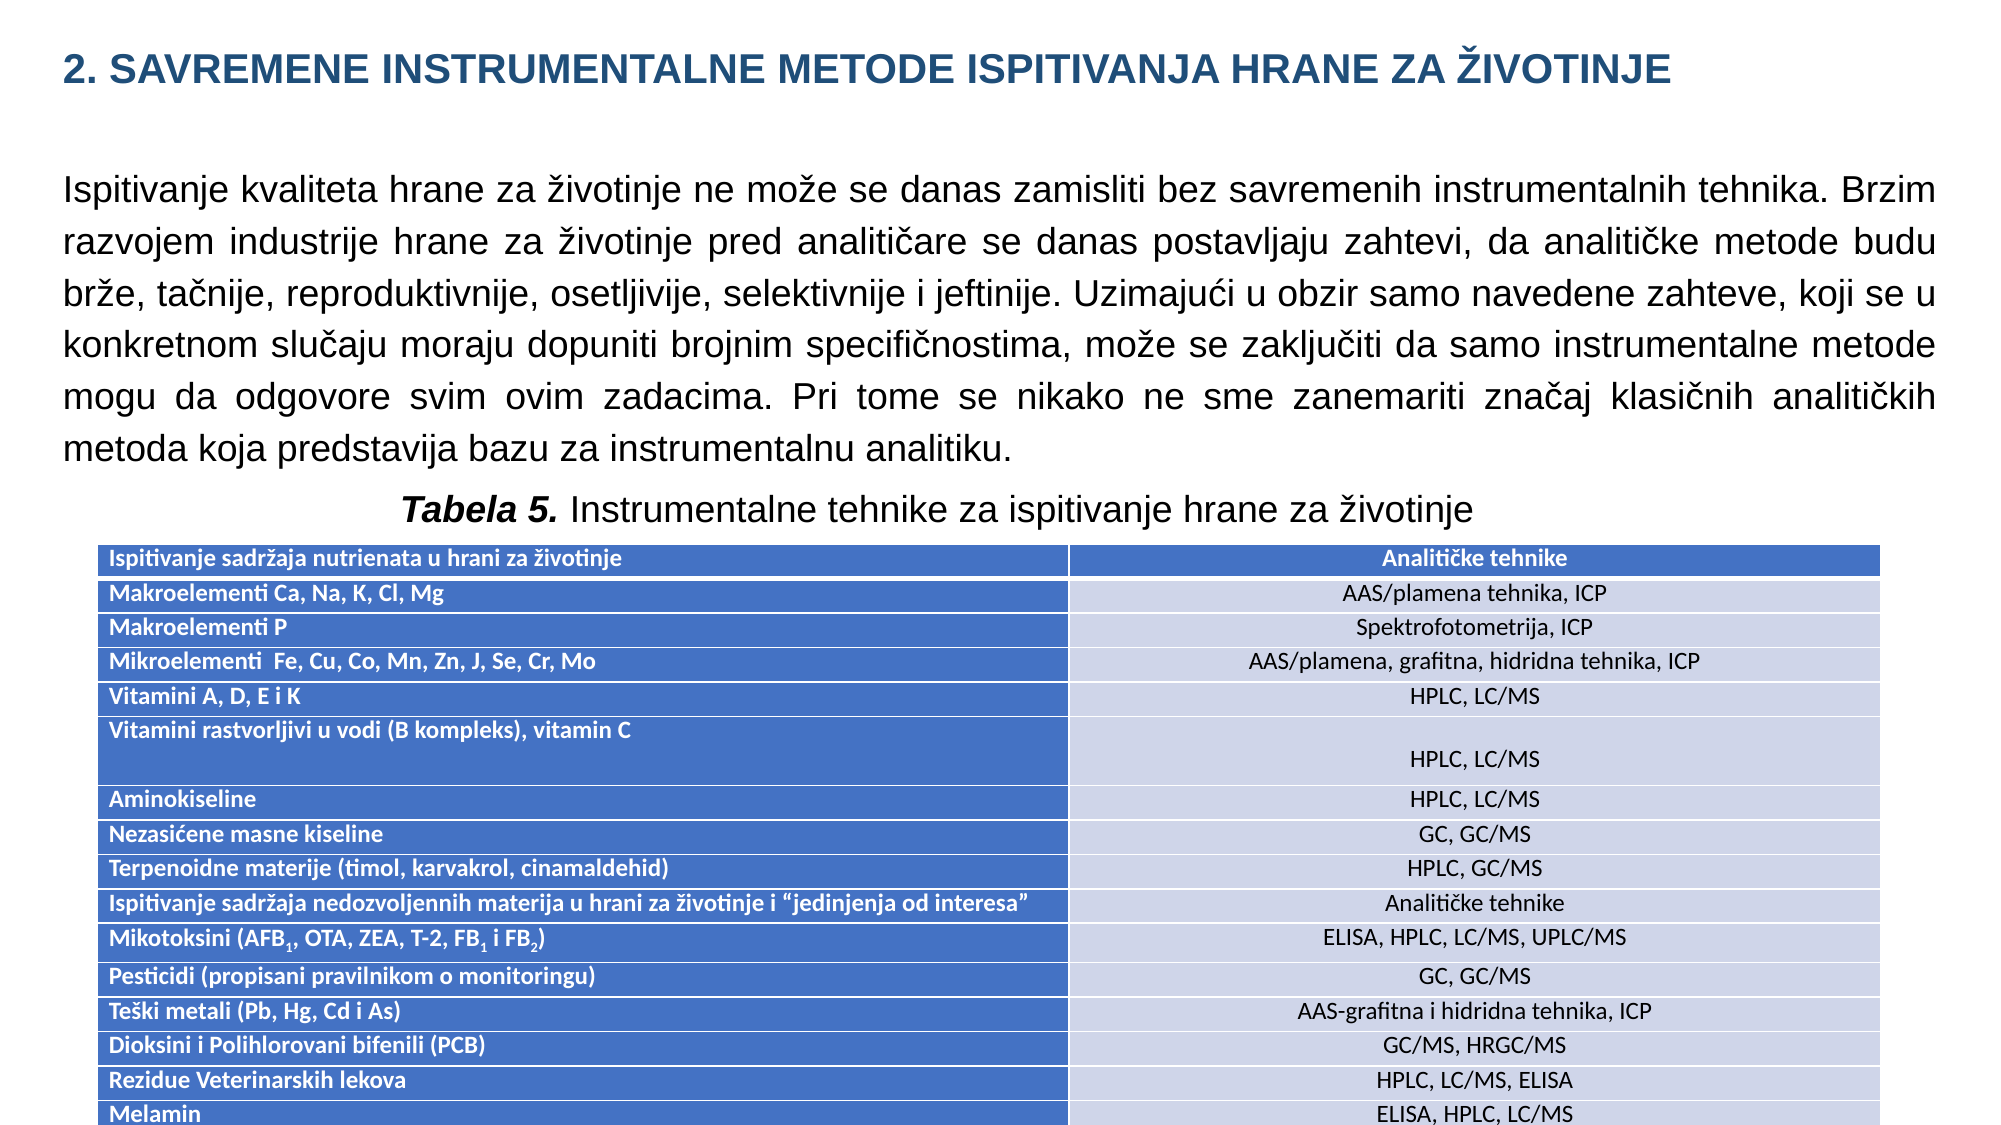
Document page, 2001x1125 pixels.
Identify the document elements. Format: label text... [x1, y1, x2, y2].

table_cell Melamin [98, 1101, 1068, 1125]
text_box 2. SAVREMENE INSTRUMENTALNE METODE ISPITIVANJA HRANE ZA ŽIVOTINJE Ispitivanje kvaliteta hrane za životinje ne može se danas zamisliti bez savremenih instrumentalnih tehnika. Brzim razvojem industrije hrane za životinje pred analitičare se danas postavljaju zahtevi, da analitičke metode budu brže, tačnije, reproduktivnije, osetljivije, selektivnije i jeftinije. Uzimajući u obzir samo navedene zahteve, koji se u konkretnom slučaju moraju dopuniti brojnim specifičnostima, može se zaključiti da samo instrumentalne metode mogu da odgovore svim ovim zadacima. Pri tome se nikako ne sme zanemariti značaj klasičnih analitičkih metoda koja predstavija bazu za instrumentalnu analitiku. [48, 26, 1952, 477]
table_cell GC/MS, HRGC/MS [1070, 1032, 1880, 1065]
table_cell Vitamini A, D, E i K [98, 683, 1068, 716]
table_cell Spektrofotometrija, ICP [1070, 614, 1880, 647]
table_cell Teški metali (Pb, Hg, Cd i As) [98, 998, 1068, 1031]
table_cell HPLC, GC/MS [1070, 855, 1880, 888]
table_cell GC, GC/MS [1070, 821, 1880, 854]
table_cell Aminokiseline [98, 786, 1068, 819]
table_cell Dioksini i Polihlorovani bifenili (PCB) [98, 1032, 1068, 1065]
table_cell Makroelementi P [98, 614, 1068, 647]
table_cell HPLC, LC/MS [1070, 786, 1880, 819]
table_cell Mikotoksini (AFB1, OTA, ZEA, T-2, FB1 i FB2) [98, 924, 1068, 962]
table_cell Makroelementi Ca, Na, K, Cl, Mg [98, 581, 1068, 612]
table_cell Nezasićene masne kiseline [98, 821, 1068, 854]
table_cell Vitamini rastvorljivi u vodi (B kompleks), vitamin C [98, 717, 1068, 785]
table_cell HPLC, LC/MS, ELISA [1070, 1067, 1880, 1100]
table_cell AAS/plamena, grafitna, hidridna tehnika, ICP [1070, 648, 1880, 681]
text_box Tabela 5. Instrumentalne tehnike za ispitivanje hrane za životinje [385, 477, 1506, 538]
table_header Ispitivanje sadržaja nutrienata u hrani za životinje [98, 545, 1068, 576]
table_cell Pesticidi (propisani pravilnikom o monitoringu) [98, 963, 1068, 996]
table_cell ELISA, HPLC, LC/MS [1070, 1101, 1880, 1125]
table_cell Terpenoidne materije (timol, karvakrol, cinamaldehid) [98, 855, 1068, 888]
table_cell GC, GC/MS [1070, 963, 1880, 996]
table_cell AAS-grafitna i hidridna tehnika, ICP [1070, 998, 1880, 1031]
table_cell AAS/plamena tehnika, ICP [1070, 581, 1880, 612]
table_cell HPLC, LC/MS [1070, 683, 1880, 716]
table_cell Analitičke tehnike [1070, 890, 1880, 922]
table_cell Mikroelementi Fe, Cu, Co, Mn, Zn, J, Se, Cr, Mo [98, 648, 1068, 681]
table_cell HPLC, LC/MS [1070, 717, 1880, 785]
table_cell Rezidue Veterinarskih lekova [98, 1067, 1068, 1100]
table_cell Ispitivanje sadržaja nedozvoljennih materija u hrani za životinje i “jedinjenja od interesa” [98, 890, 1068, 922]
table_header Analitičke tehnike [1070, 545, 1880, 576]
table_cell ELISA, HPLC, LC/MS, UPLC/MS [1070, 924, 1880, 962]
